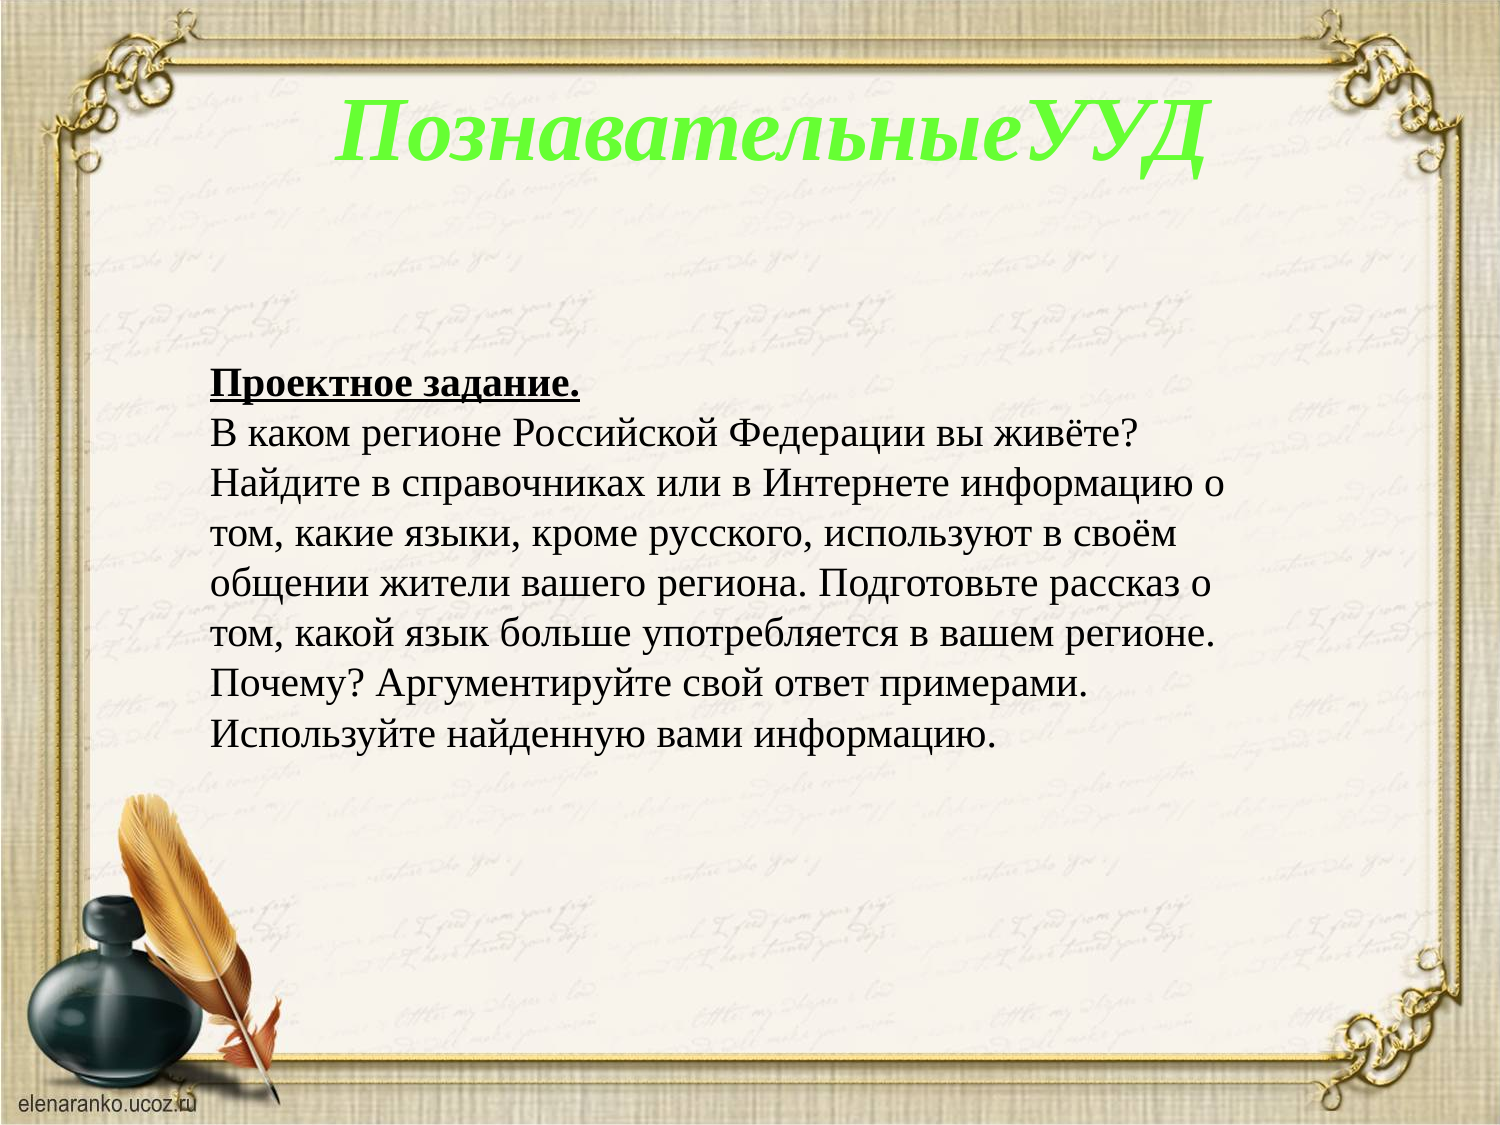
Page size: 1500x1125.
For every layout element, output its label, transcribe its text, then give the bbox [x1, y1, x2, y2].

title ПознавательныеУУД [206, 113, 1317, 244]
text_box Проектное задание. В каком регионе Российской Федерации вы живёте? Найдите в справочниках или в Интернете информацию о том, какие языки, кроме русского, используют в своём общении жители вашего региона. Подготовьте рассказ о том, какой язык больше употребляется в вашем регионе. Почему? Аргументируйте свой ответ примерами. Используйте найденную вами информацию. [194, 347, 1270, 763]
picture [0, 0, 1500, 1125]
